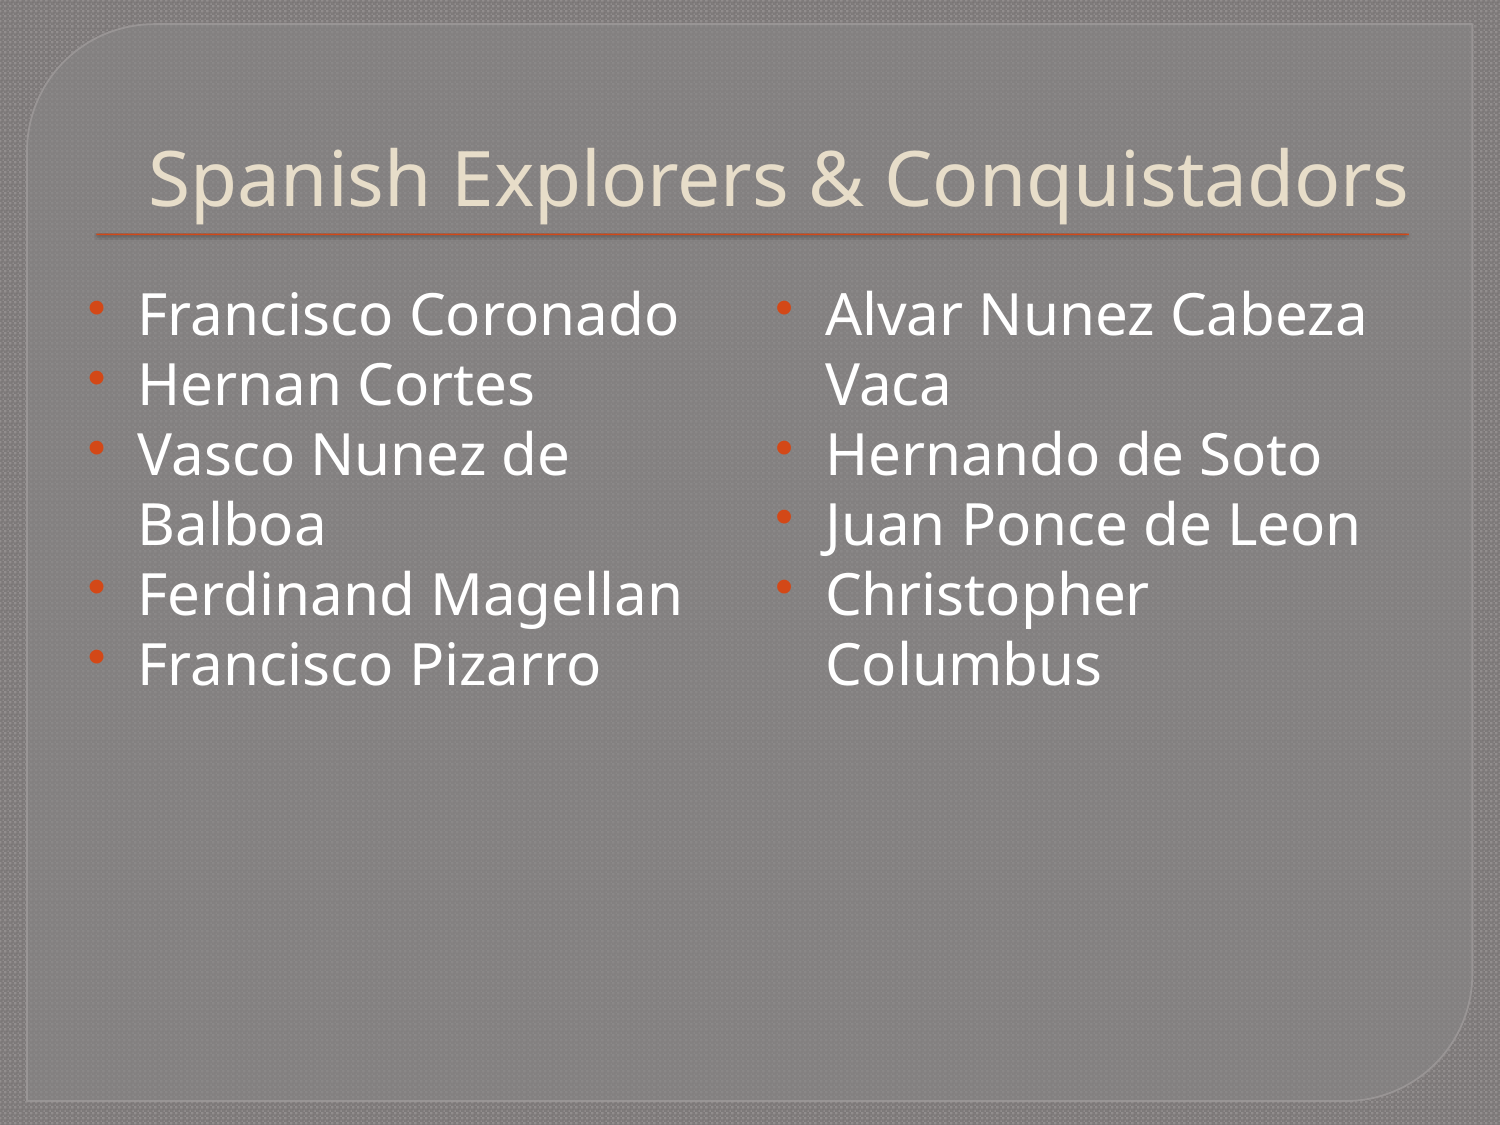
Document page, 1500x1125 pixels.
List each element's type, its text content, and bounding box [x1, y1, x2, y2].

list Alvar Nunez Cabeza Vaca Hernando de Soto Juan Ponce de Leon Christopher Columbus [762, 270, 1425, 1013]
list Francisco Coronado Hernan Cortes Vasco Nunez de Balboa Ferdinand Magellan Francisco Pizarro [75, 270, 738, 1013]
title Spanish Explorers & Conquistadors [75, 41, 1425, 230]
